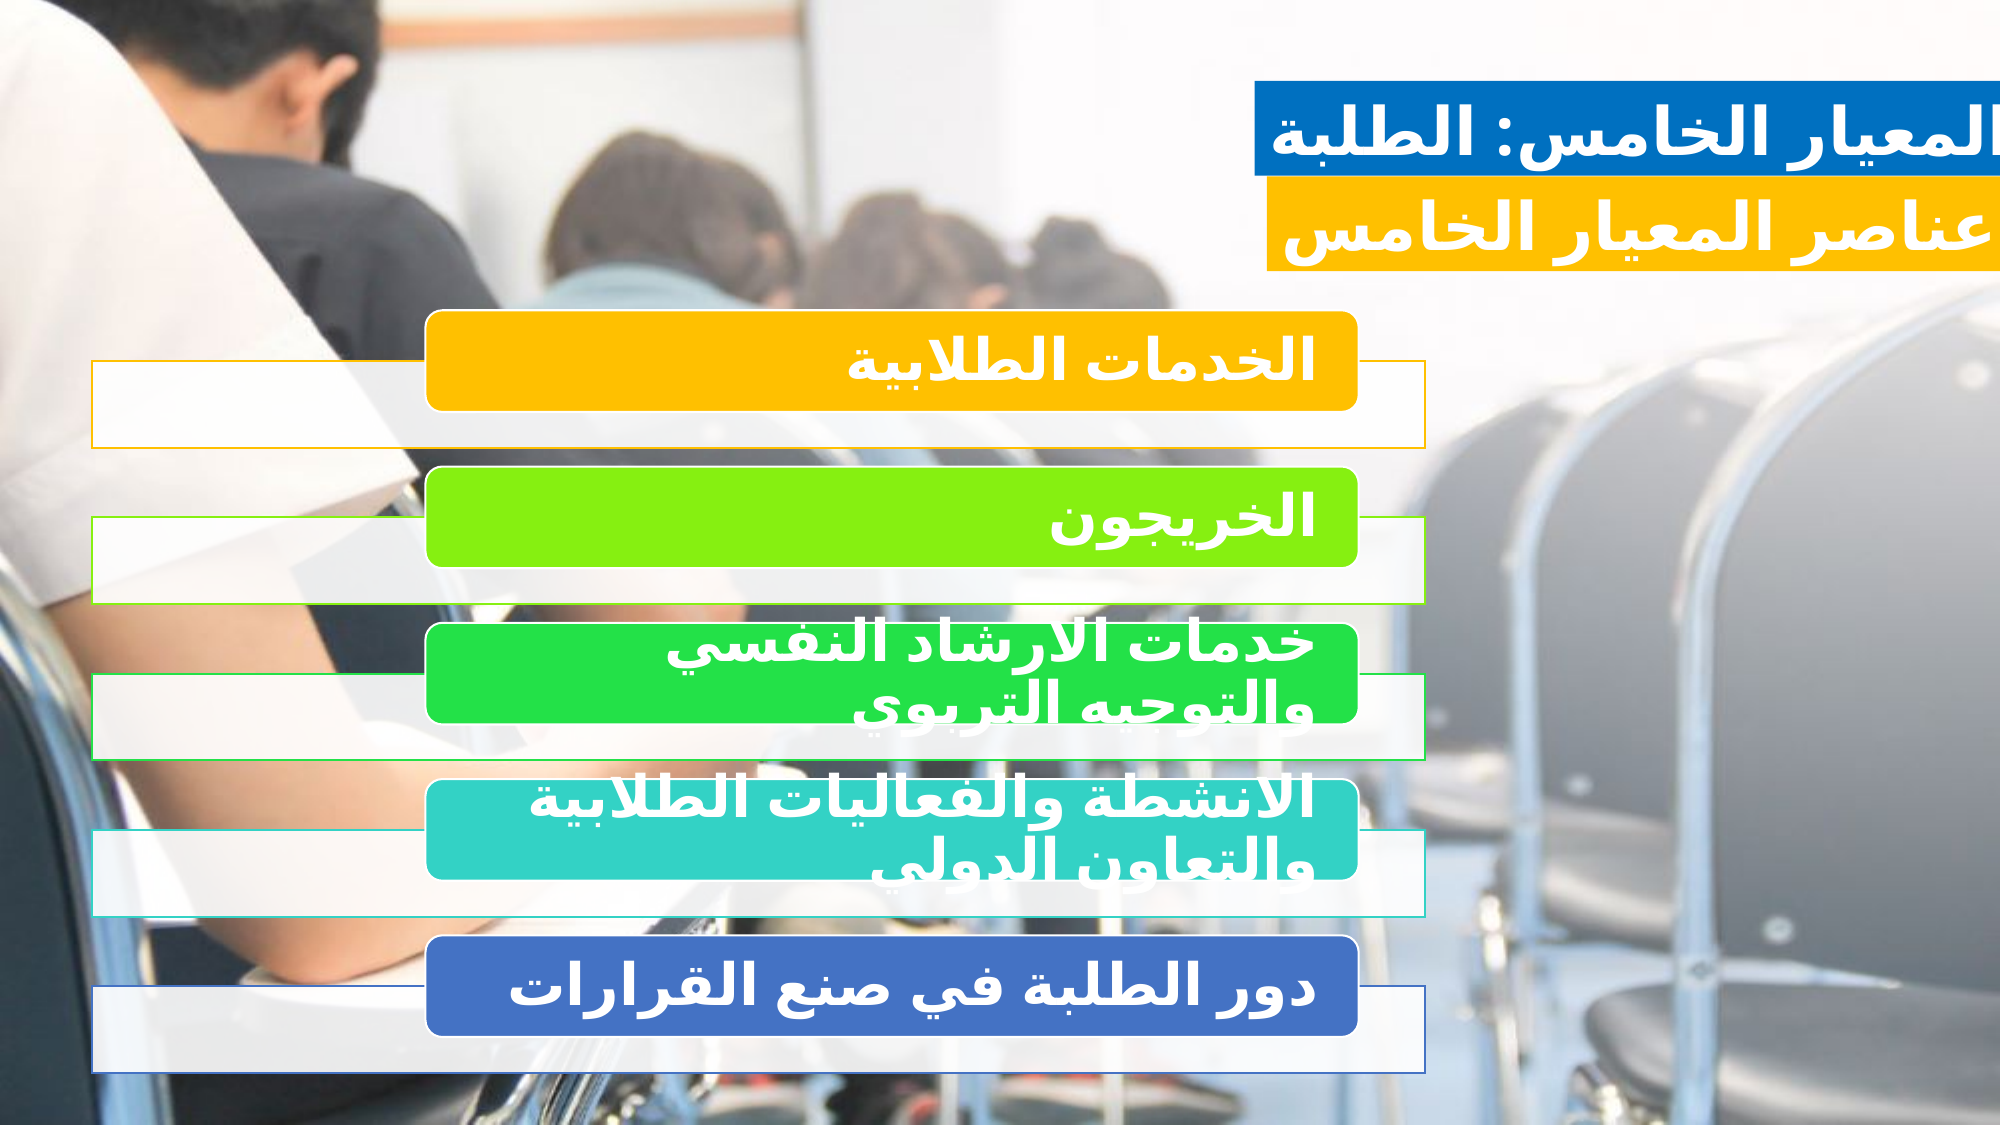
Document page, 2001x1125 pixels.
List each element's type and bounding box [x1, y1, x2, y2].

text_box [92, 297, 1426, 1087]
picture [0, 0, 2000, 1125]
